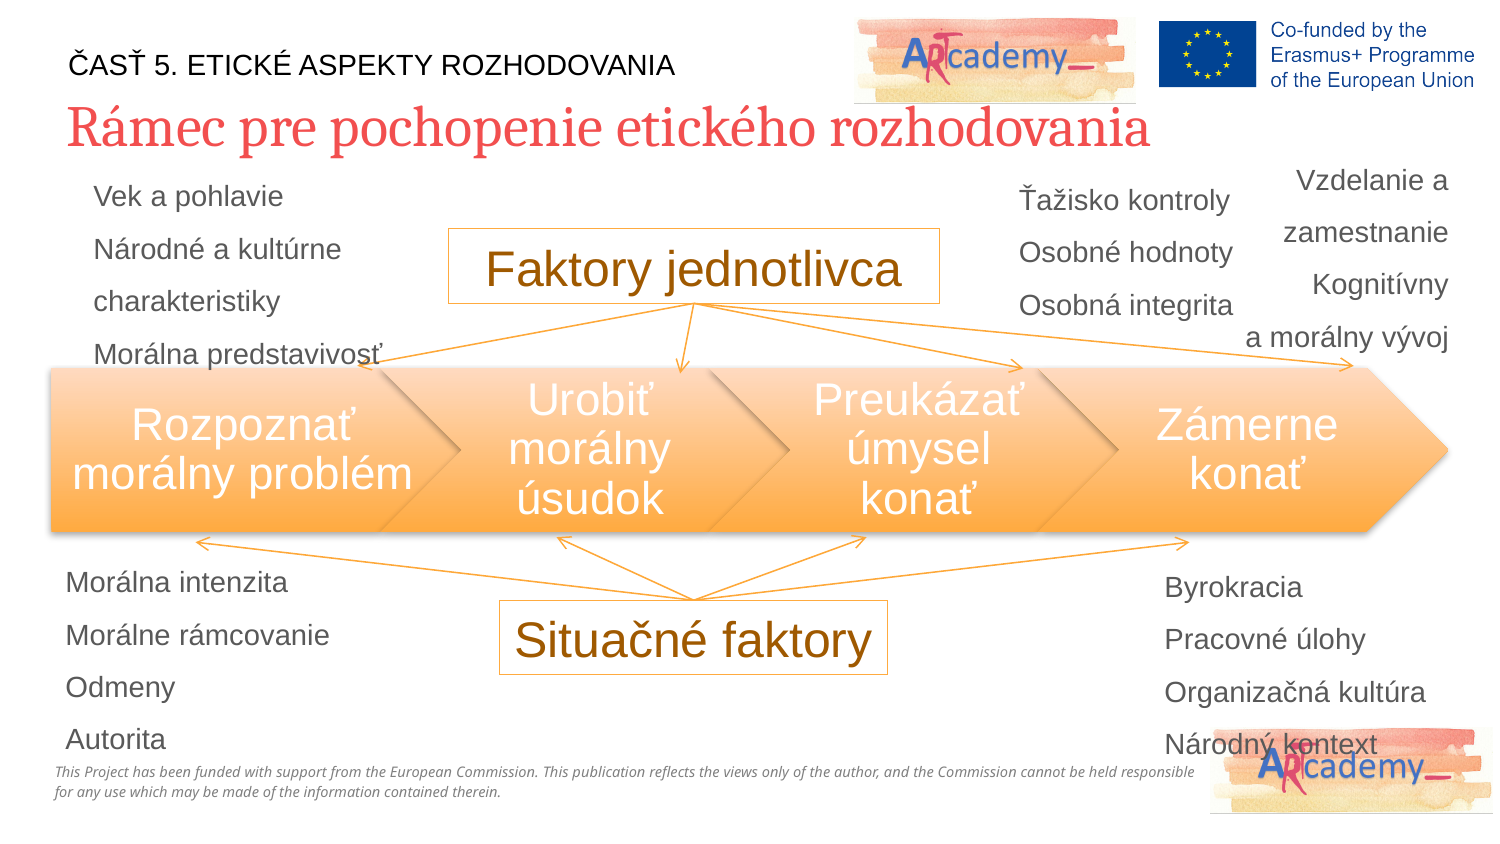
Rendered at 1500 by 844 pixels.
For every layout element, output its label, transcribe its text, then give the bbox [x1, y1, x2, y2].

picture [1210, 709, 1493, 844]
picture [1158, 21, 1474, 91]
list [50, 335, 1450, 565]
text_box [357, 304, 677, 367]
text_box ČASŤ 5. ETICKÉ ASPEKTY ROZHODOVANIA [53, 39, 770, 89]
picture [854, 0, 1137, 134]
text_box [679, 304, 689, 374]
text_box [556, 536, 692, 601]
text_box Vek a pohlavie Národné a kultúrne charakteristiky Morálna predstavivosť [78, 152, 403, 334]
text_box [693, 536, 867, 541]
text_box Faktory jednotlivca [448, 228, 940, 302]
text_box Vzdelanie a zamestnanie Kognitívny a morálny vývoj [1151, 136, 1464, 361]
text_box Morálna intenzita Morálne rámcovanie Odmeny Autorita [50, 573, 346, 763]
text_box Situačné faktory [499, 610, 888, 675]
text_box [195, 541, 551, 601]
title Rámec pre pochopenie etického rozhodovania [51, 72, 1449, 167]
text_box This Project has been funded with support from the European Commission. This publication reflects the views only of the author, and the Commission cannot be held responsible for any use which may be made of the information contained therein. [39, 754, 1205, 799]
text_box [693, 541, 1190, 601]
text_box Ťažisko kontroly Osobné hodnoty Osobná integrita [1003, 156, 1249, 302]
text_box Byrokracia Pracovné úlohy Organizačná kultúra Národný kontext [1149, 574, 1442, 768]
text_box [693, 304, 1355, 367]
